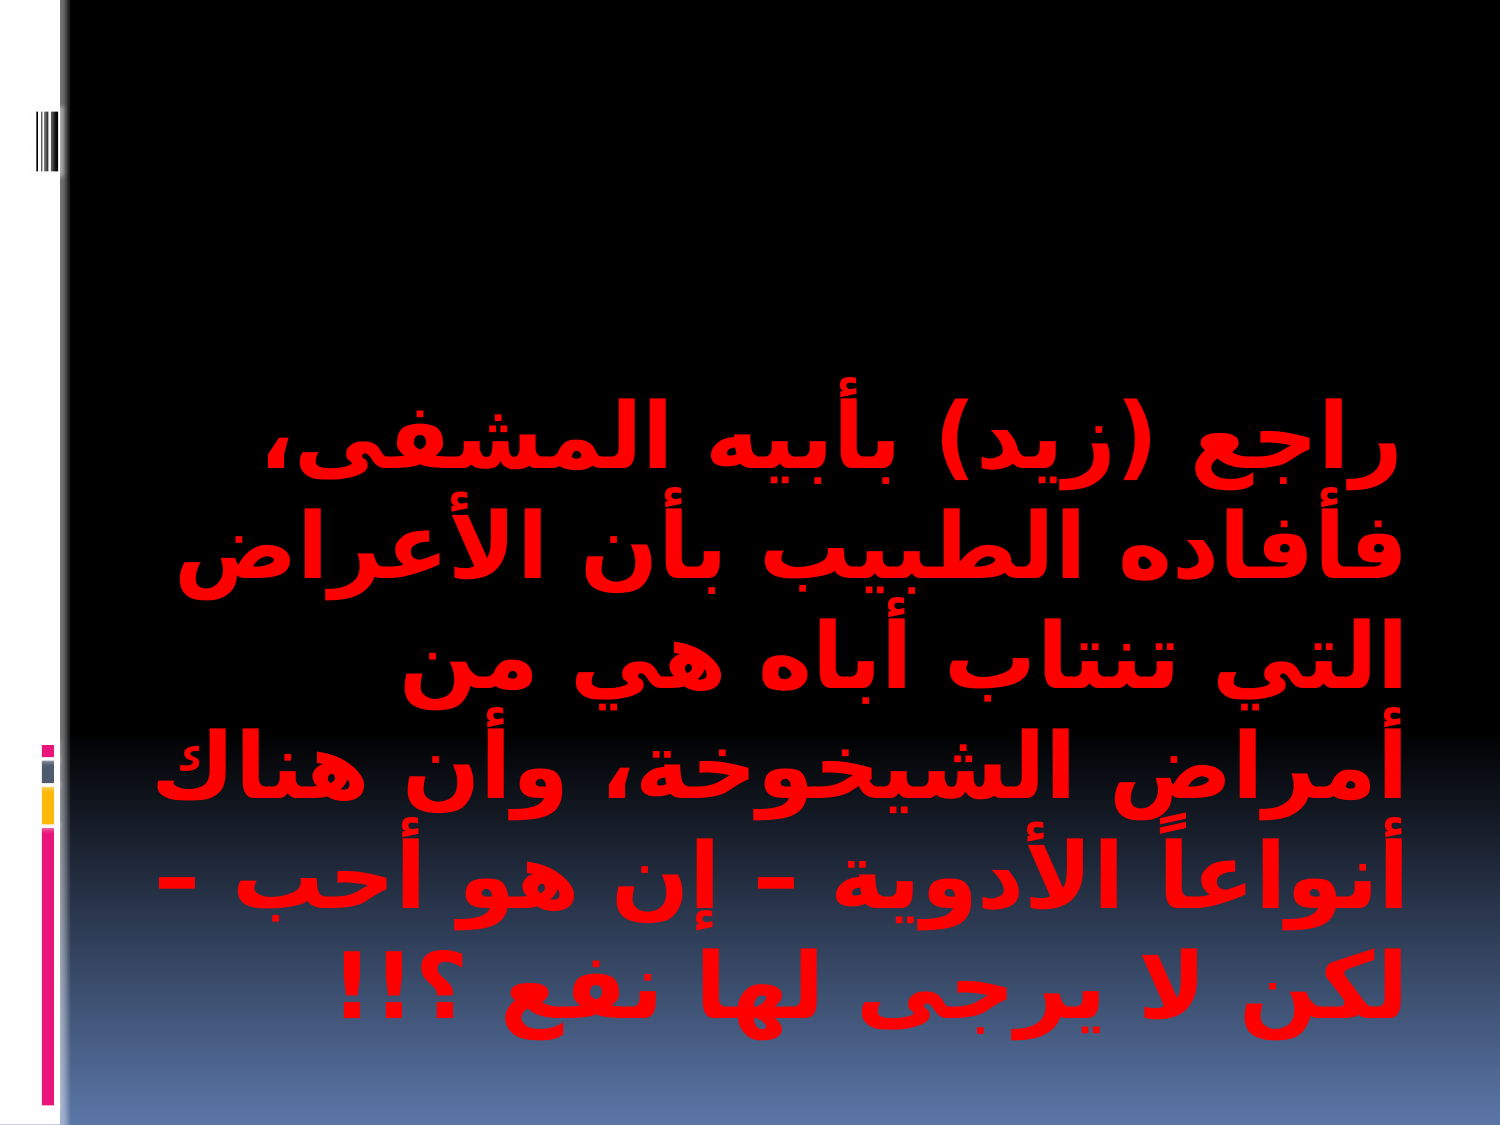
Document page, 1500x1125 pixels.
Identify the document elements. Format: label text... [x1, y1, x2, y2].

list راجع (زيد) بأبيه المشفى، فأفاده الطبيب بأن الأعراض التي تنتاب أباه هي من أمراض الشيخوخة، وأن هناك أنواعاً الأدوية – إن هو أحب – لكن لا يرجى لها نفع ؟!! [93, 140, 1425, 997]
